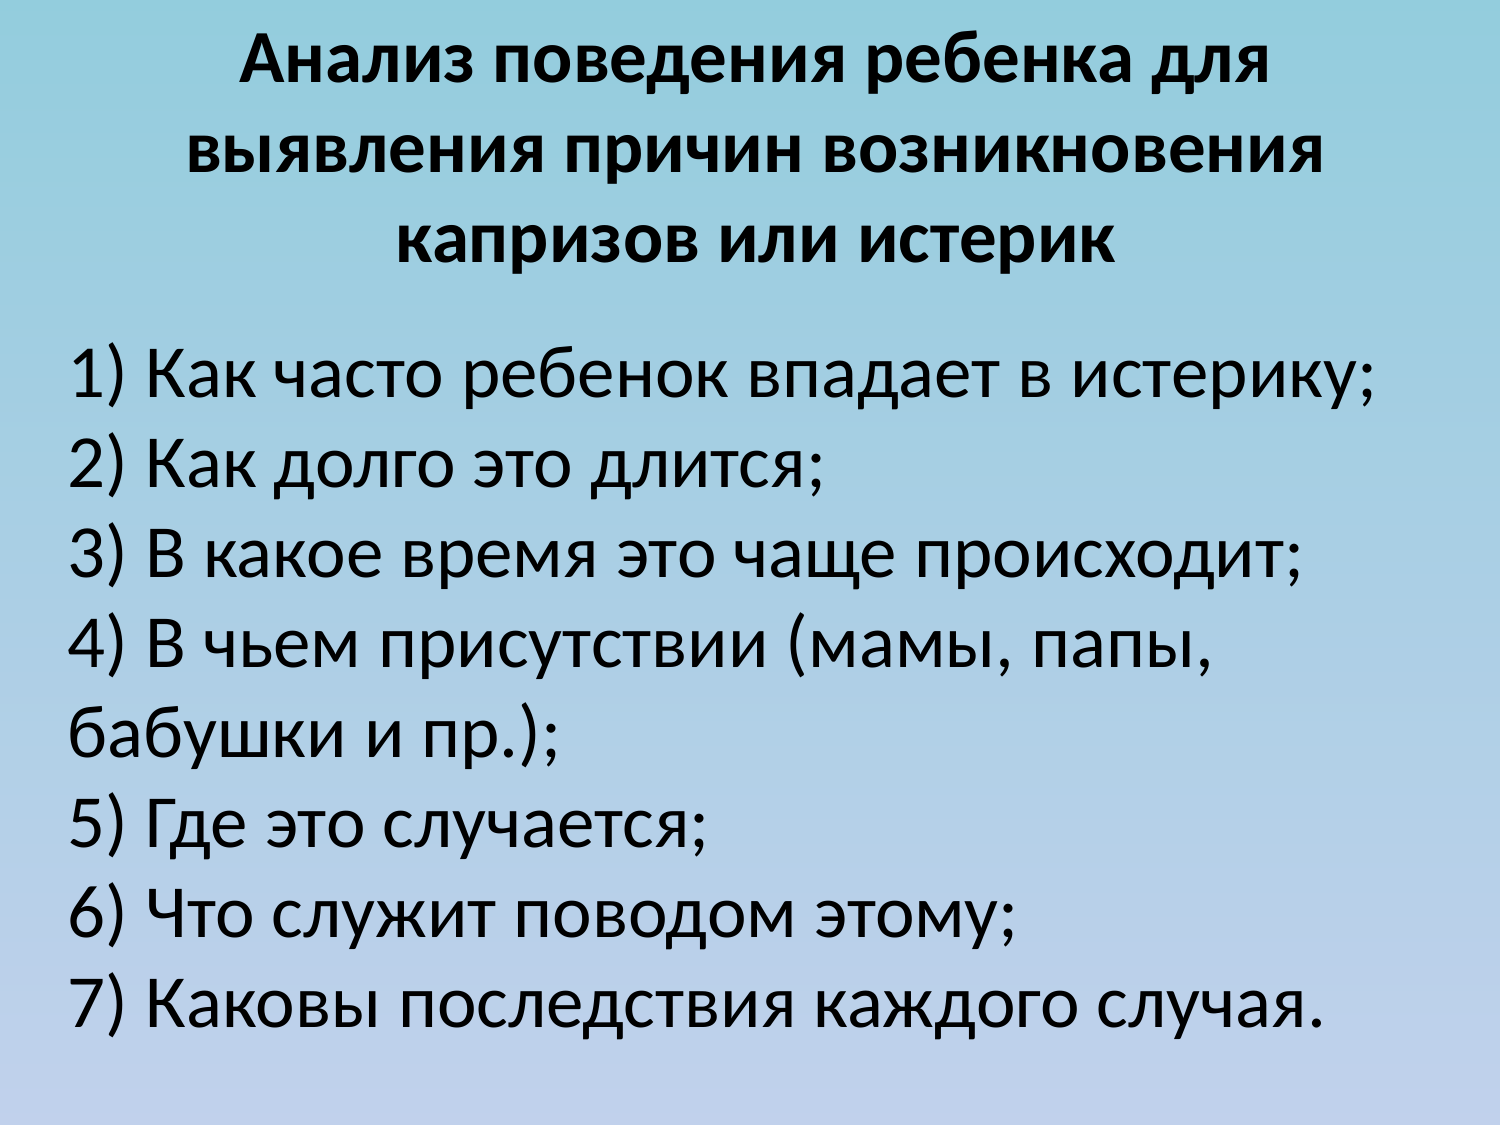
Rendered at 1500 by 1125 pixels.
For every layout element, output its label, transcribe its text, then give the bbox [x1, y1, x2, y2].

text_box Анализ поведения ребенка для выявления причин возникновения капризов или истерик 1) Как часто ребенок впадает в истерику; 2) Как долго это длится; 3) В какое время это чаще происходит; 4) В чьем присутствии (мамы, папы, бабушки и пр.); 5) Где это случается; 6) Что служит поводом этому; 7) Каковы последствия каждого случая. [53, 0, 1459, 1125]
